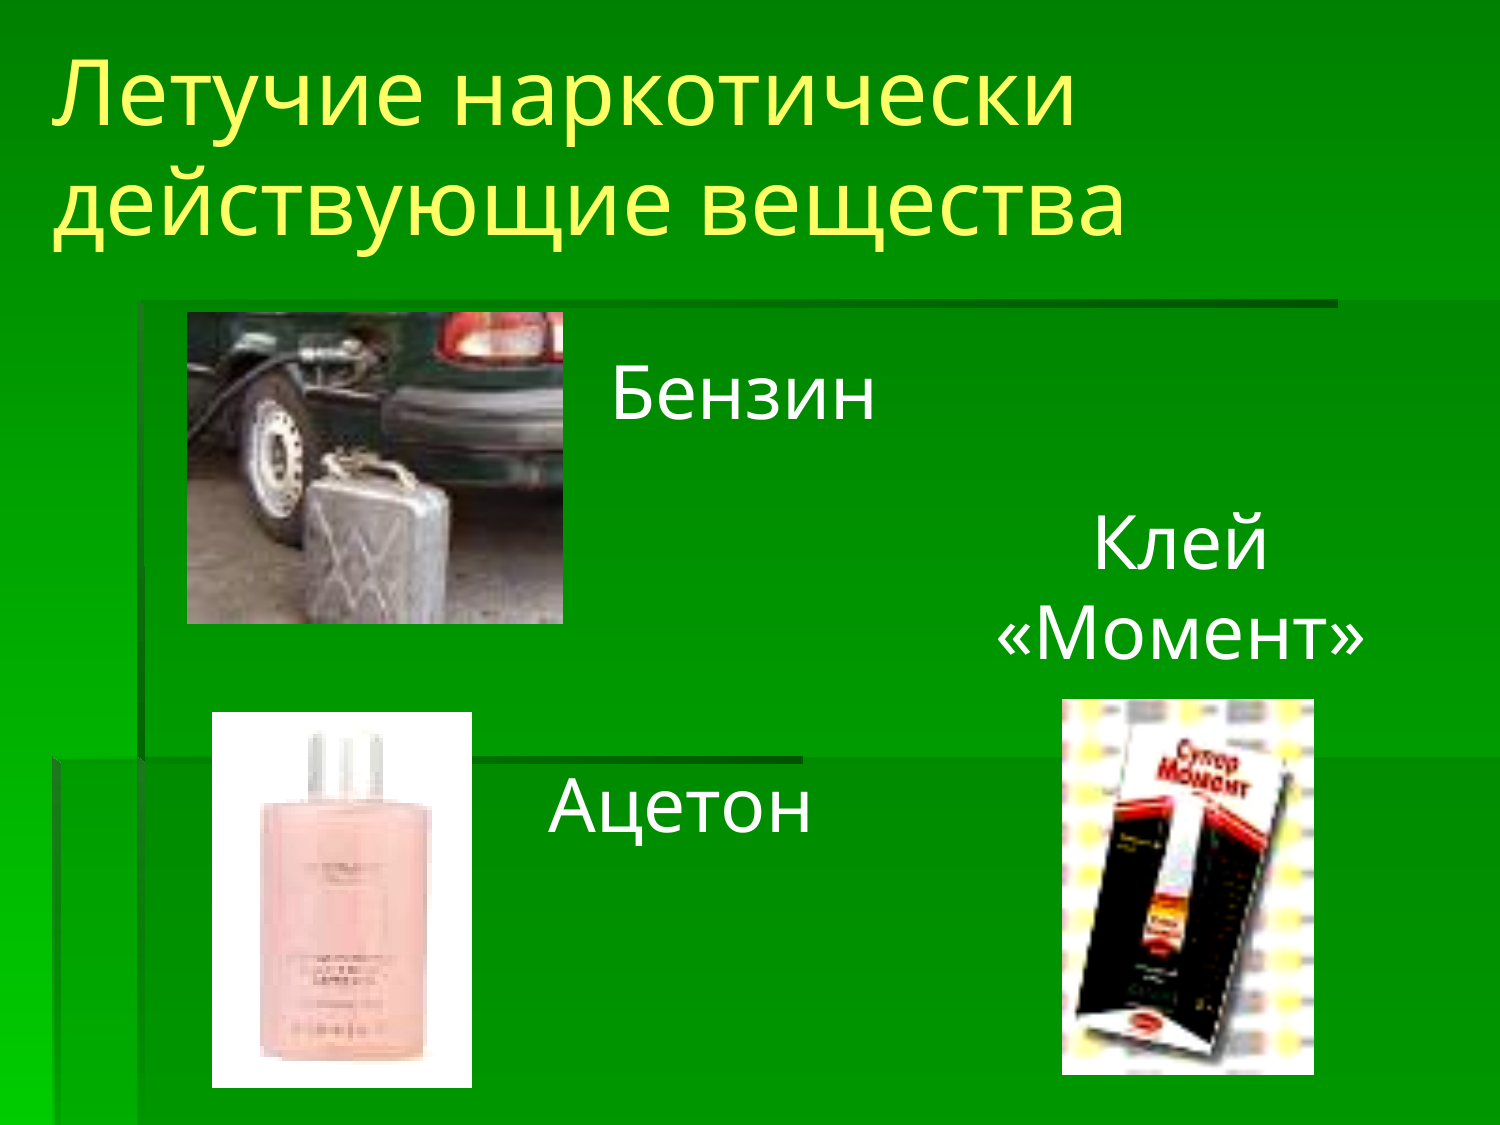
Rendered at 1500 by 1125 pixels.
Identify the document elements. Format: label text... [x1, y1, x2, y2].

picture [1062, 699, 1314, 1076]
text_box Ацетон [476, 749, 1000, 855]
picture [187, 312, 563, 624]
title Летучие наркотически действующие вещества [37, 49, 1313, 238]
picture [212, 712, 472, 1088]
text_box Бензин [566, 337, 1113, 443]
text_box Клей «Момент» [949, 487, 1413, 683]
